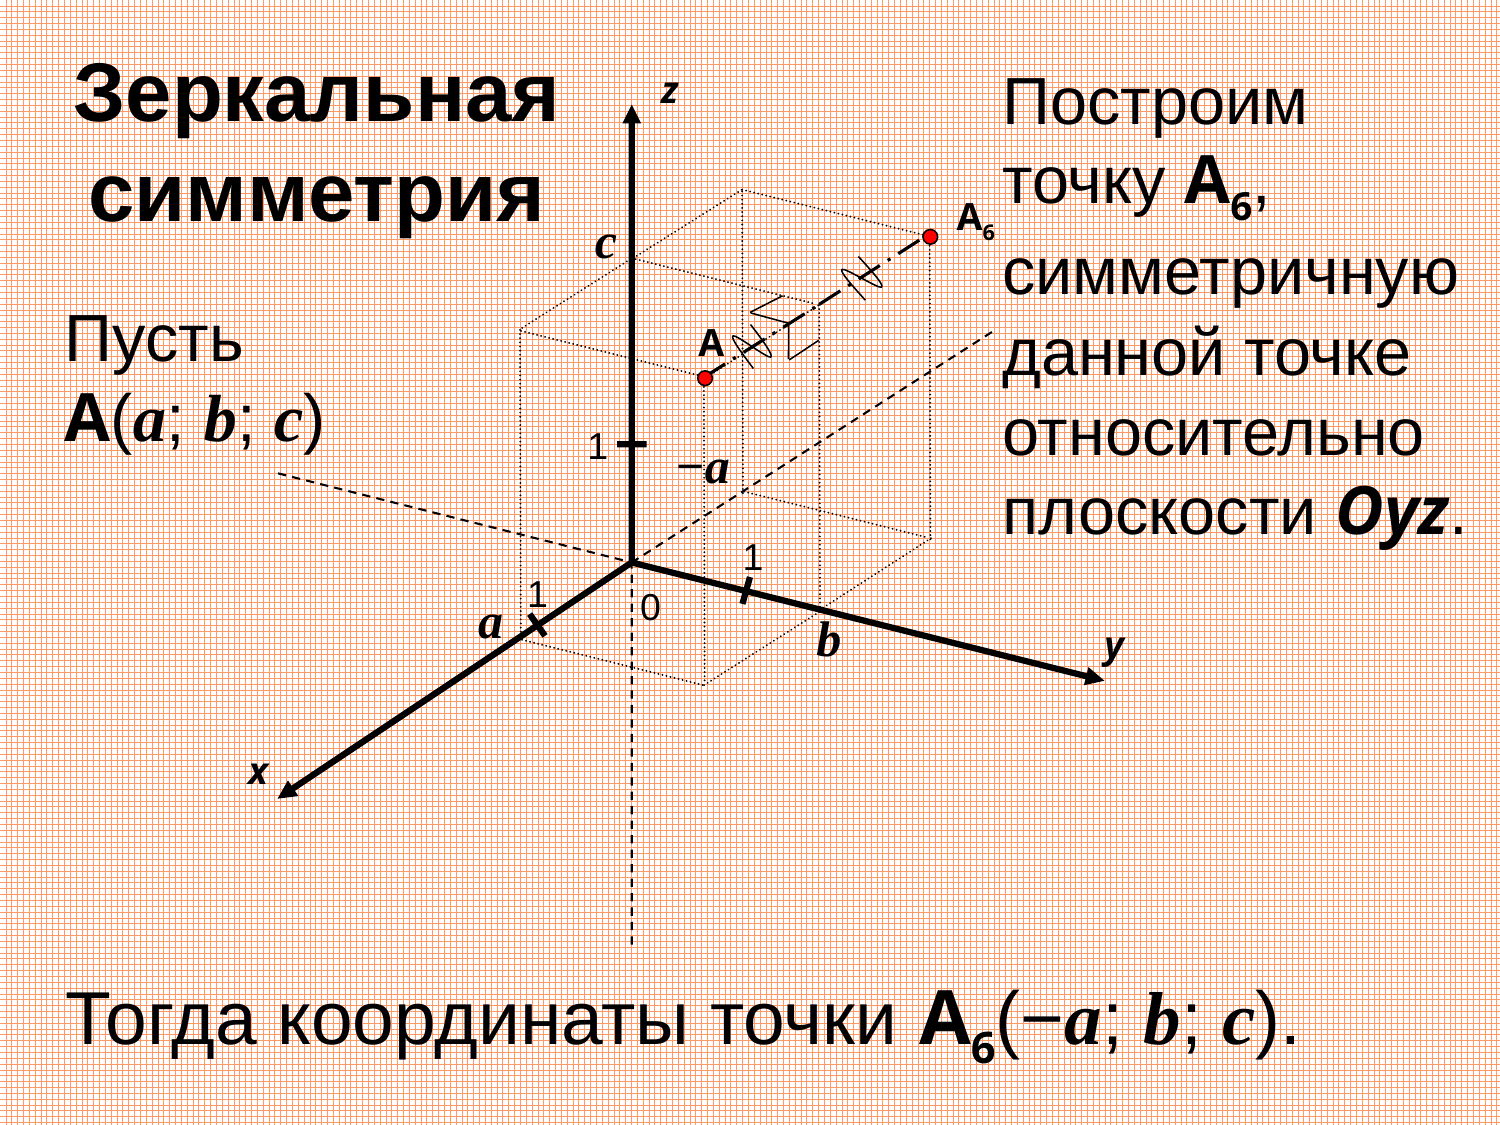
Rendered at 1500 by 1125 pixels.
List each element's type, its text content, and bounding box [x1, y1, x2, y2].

text_box y [1089, 613, 1156, 674]
text_box c [580, 200, 640, 276]
text_box a [463, 580, 523, 656]
text_box 0 [625, 575, 678, 636]
text_box 1 [727, 525, 795, 586]
text_box Пусть A(a; b; c) [49, 287, 361, 463]
text_box [841, 256, 882, 301]
text_box Тогда координаты точки A6(−a; b; c). [50, 962, 1463, 1080]
text_box z [646, 58, 713, 119]
text_box −a [659, 426, 749, 502]
text_box 1 [572, 414, 640, 475]
text_box [922, 229, 938, 245]
text_box [625, 104, 638, 200]
text_box [732, 324, 772, 369]
text_box 1 [512, 562, 579, 623]
text_box A6 [941, 185, 987, 252]
text_box [861, 619, 1105, 684]
text_box A [683, 311, 736, 372]
text_box b [801, 599, 861, 675]
text_box Построим точку A6, симметричную данной точке относительно плоскости Oyz. [987, 50, 1500, 556]
text_box Зеркальная симметрия [33, 30, 600, 246]
text_box x [233, 739, 300, 800]
text_box [697, 370, 713, 386]
